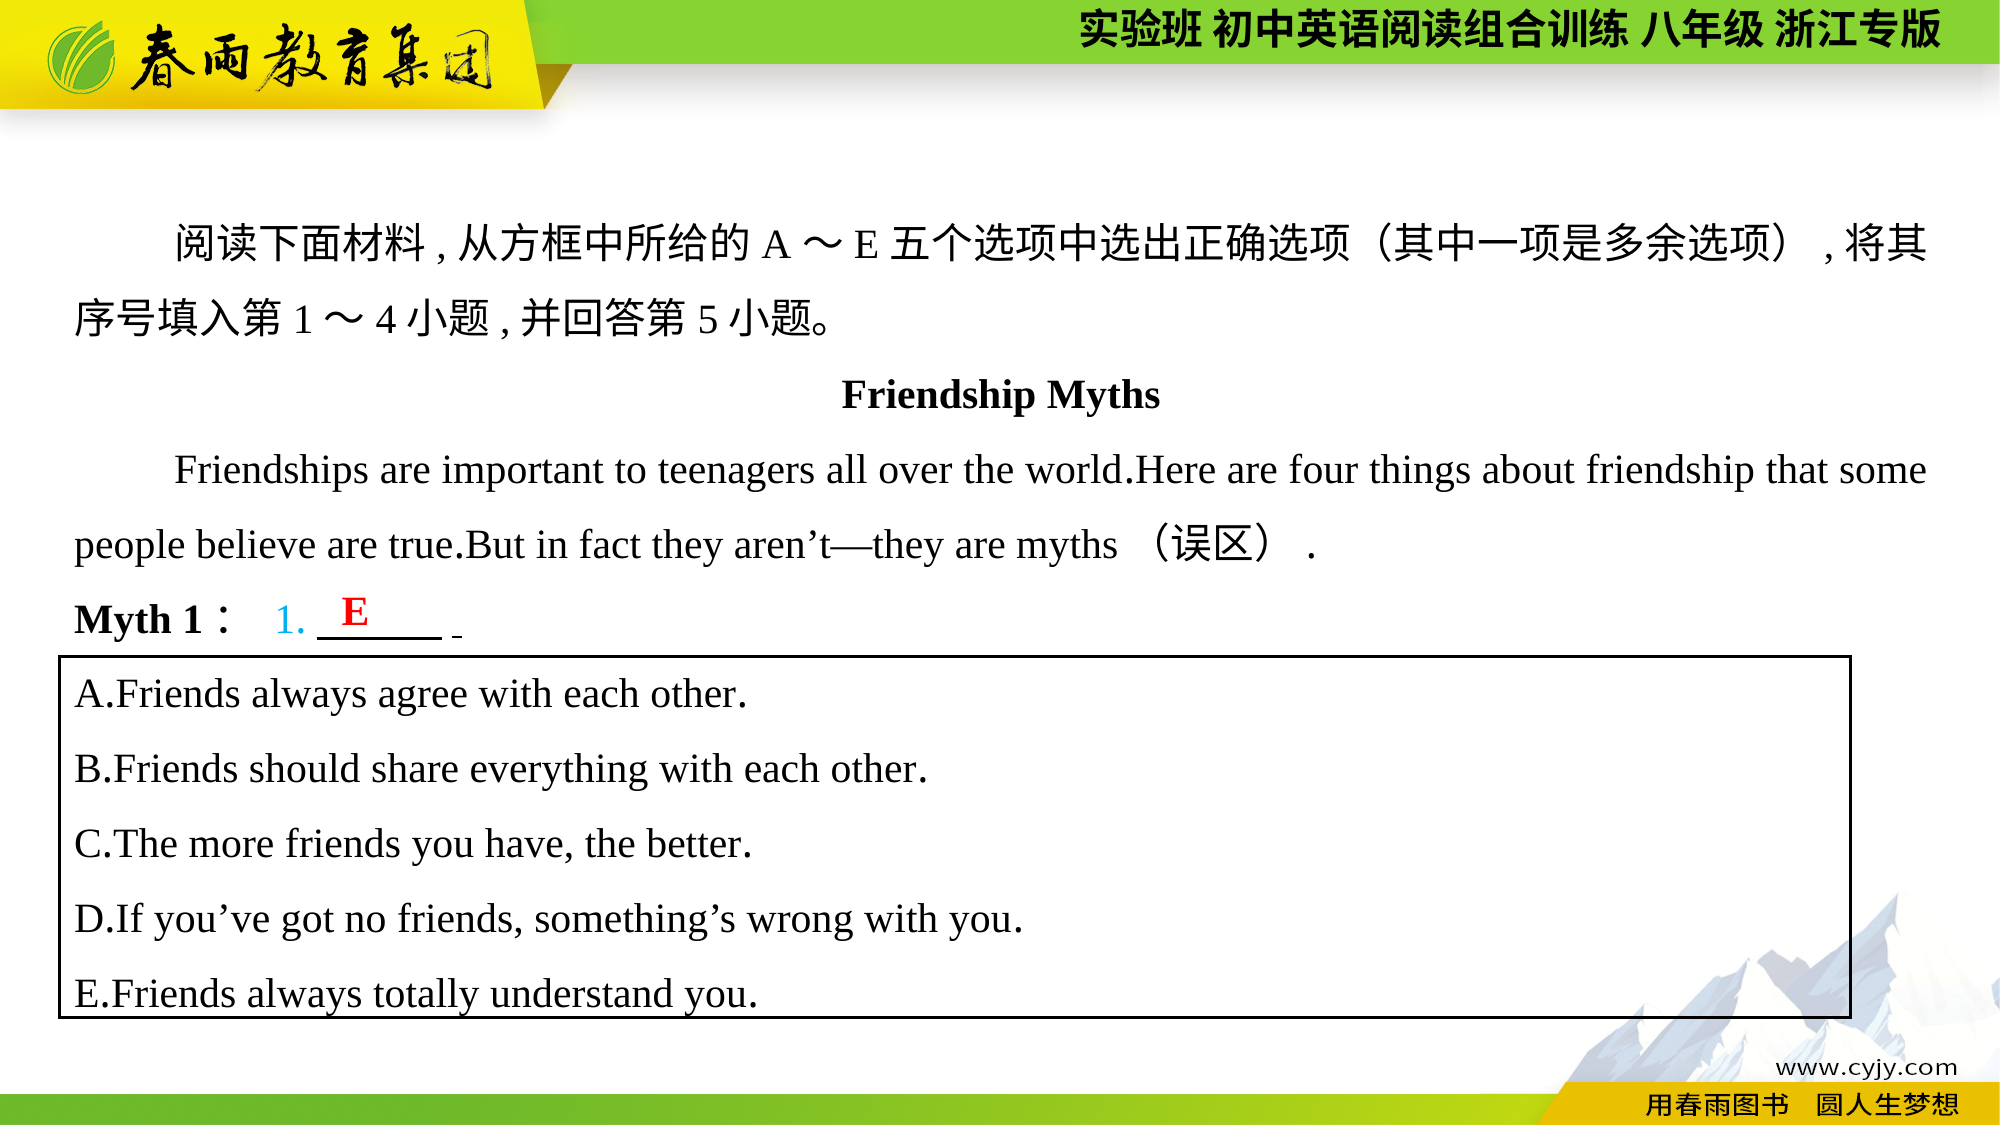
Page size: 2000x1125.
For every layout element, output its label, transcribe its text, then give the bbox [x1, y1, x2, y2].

picture [0, 0, 2000, 1125]
text_box E [326, 576, 385, 641]
list 阅读下面材料,从方框中所给的A～E五个选项中选出正确选项（其中一项是多余选项）,将其序号填入第1～4小题,并回答第5小题。 Friendship Myths Friendships are important to teenagers all over the world.Here are four things about friendship that some people believe are true.But in fact they aren’t—they are myths（误区）. Myth 1： 1. . [59, 184, 1944, 633]
text_box [59, 656, 1851, 1018]
text_box A.Friends always agree with each other. B.Friends should share everything with each other. C.The more friends you have, the better. D.If you’ve got no friends, something’s wrong with you. E.Friends always totally understand you. [59, 633, 1944, 1024]
